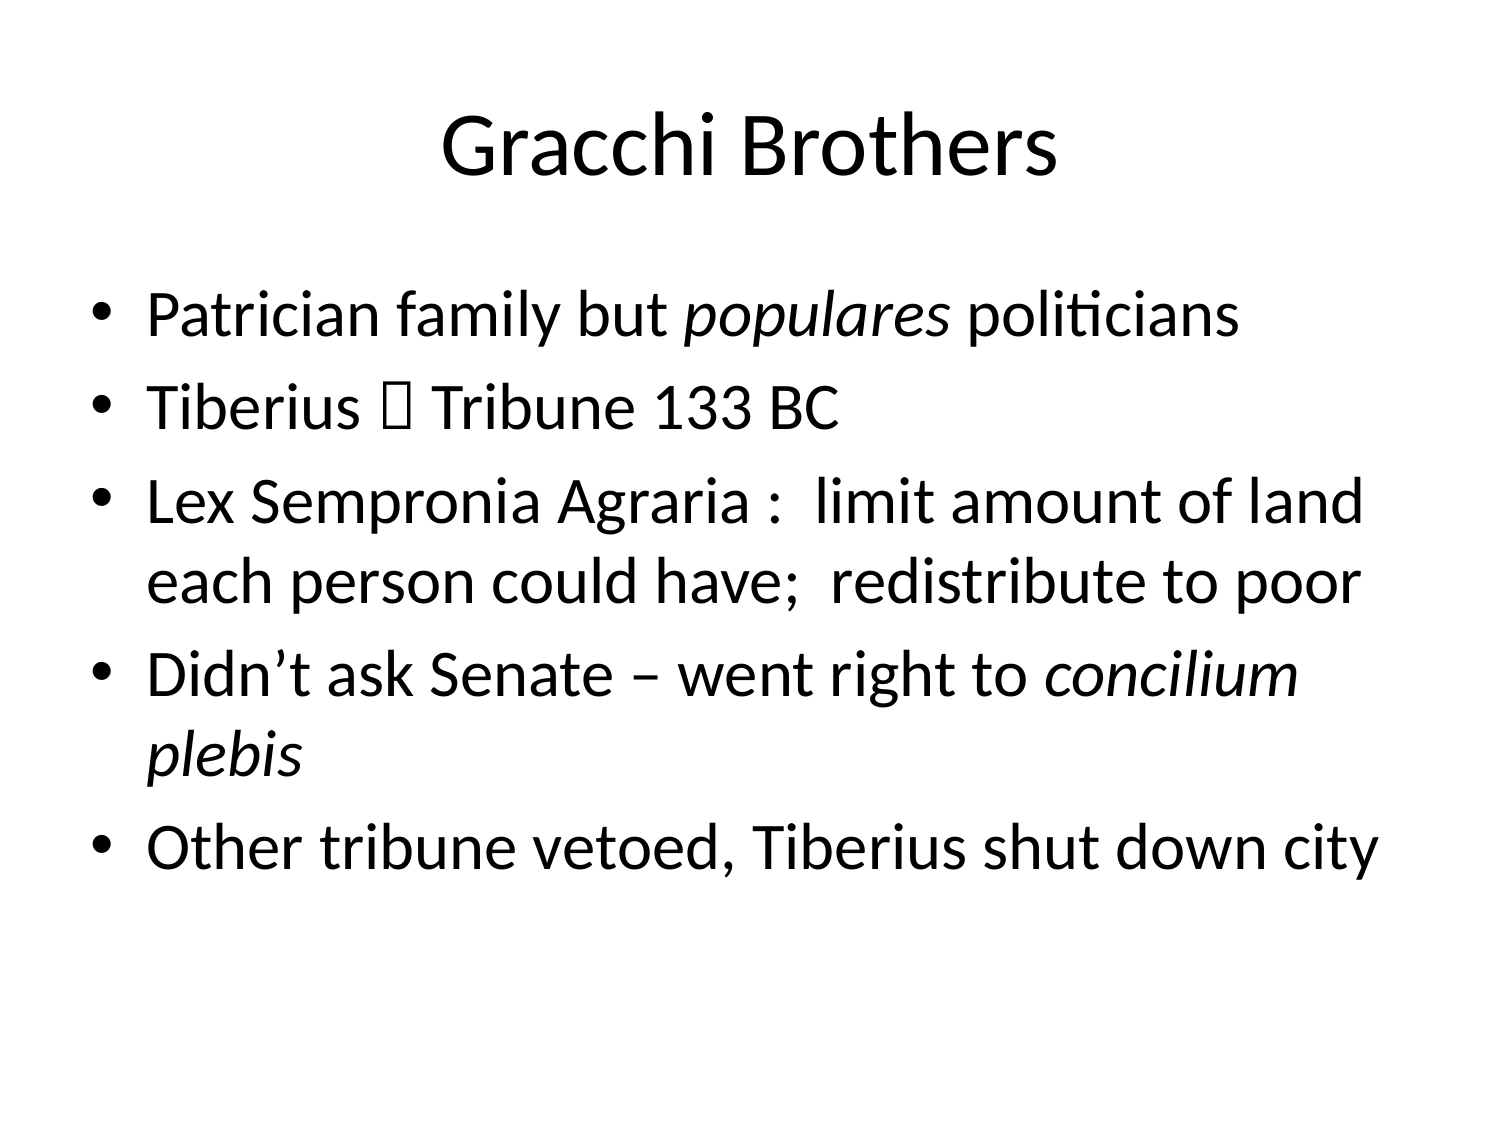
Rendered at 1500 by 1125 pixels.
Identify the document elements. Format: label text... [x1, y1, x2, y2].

list Patrician family but populares politicians Tiberius  Tribune 133 BC Lex Sempronia Agraria : limit amount of land each person could have; redistribute to poor Didn’t ask Senate – went right to concilium plebis Other tribune vetoed, Tiberius shut down city [75, 262, 1425, 1005]
title Gracchi Brothers [75, 45, 1425, 233]
